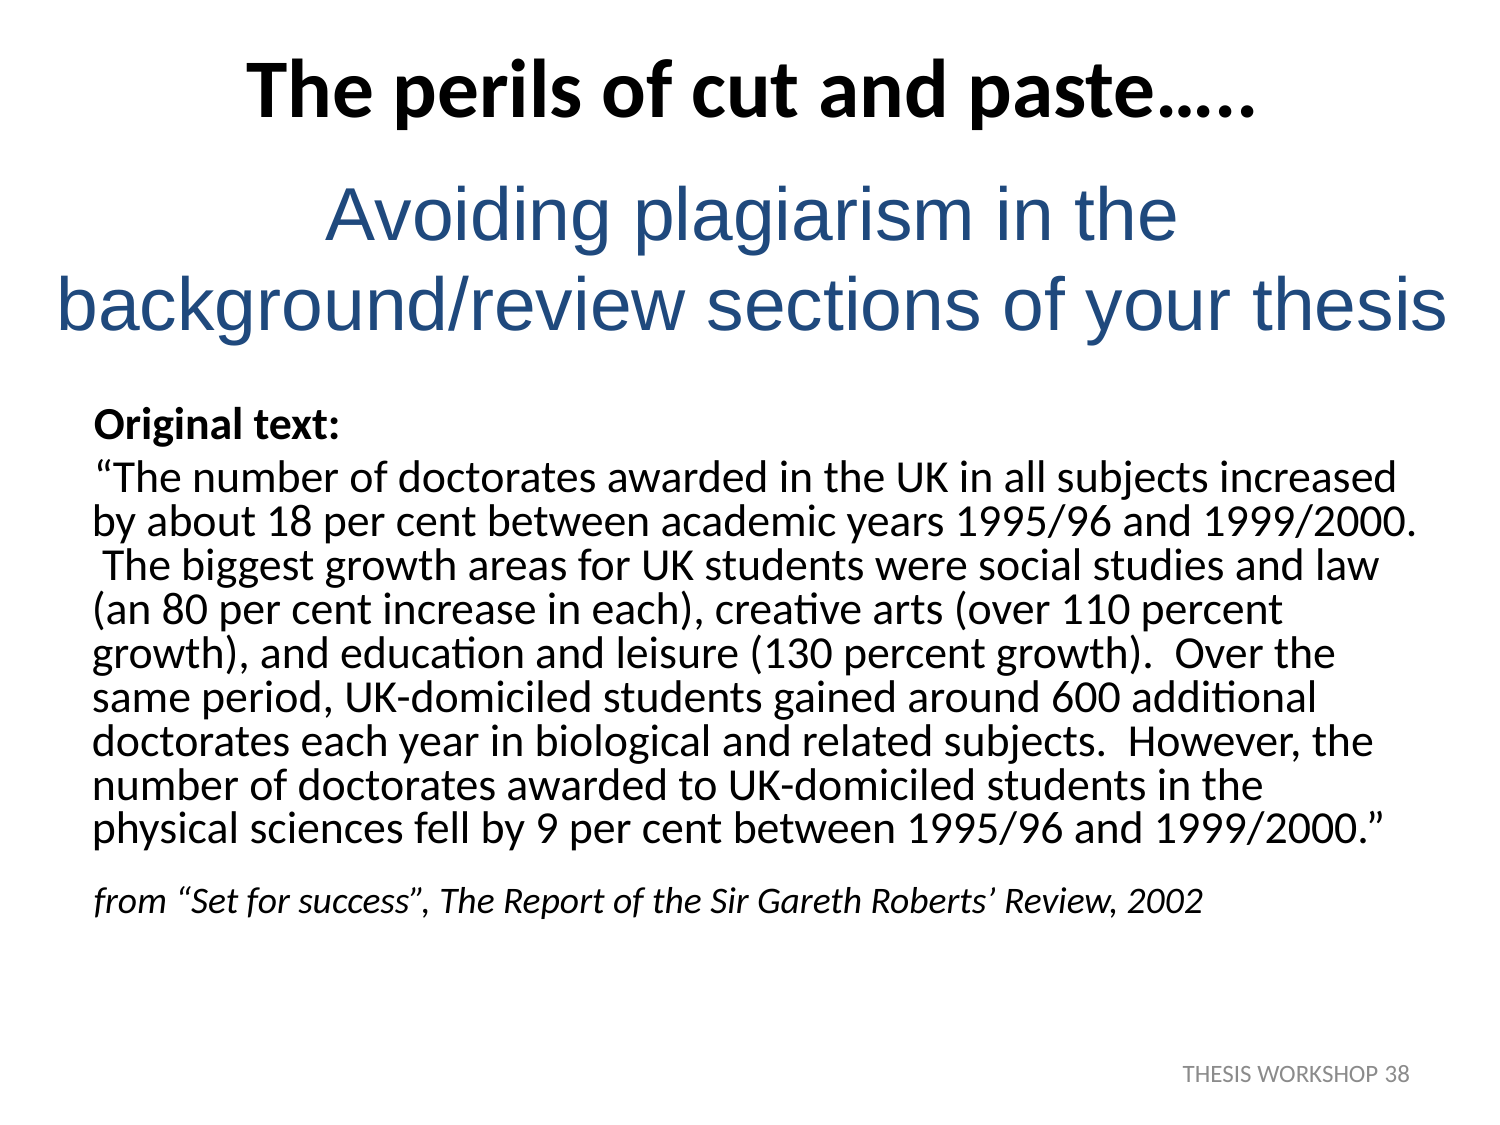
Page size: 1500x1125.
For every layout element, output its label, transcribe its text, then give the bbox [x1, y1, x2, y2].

title The perils of cut and paste….. [35, 19, 1471, 148]
slide_number THESIS WORKSHOP 38 [1074, 1042, 1425, 1103]
list Original text: “The number of doctorates awarded in the UK in all subjects increased by about 18 per cent between academic years 1995/96 and 1999/2000. The biggest growth areas for UK students were social studies and law (an 80 per cent increase in each), creative arts (over 110 percent growth), and education and leisure (130 percent growth). Over the same period, UK-domiciled students gained around 600 additional doctorates each year in biological and related subjects. However, the number of doctorates awarded to UK-domiciled students in the physical sciences fell by 9 per cent between 1995/96 and 1999/2000.” from “Set for success”, The Report of the Sir Gareth Roberts’ Review, 2002 [76, 396, 1436, 965]
text_box Avoiding plagiarism in the background/review sections of your thesis [29, 148, 1477, 362]
